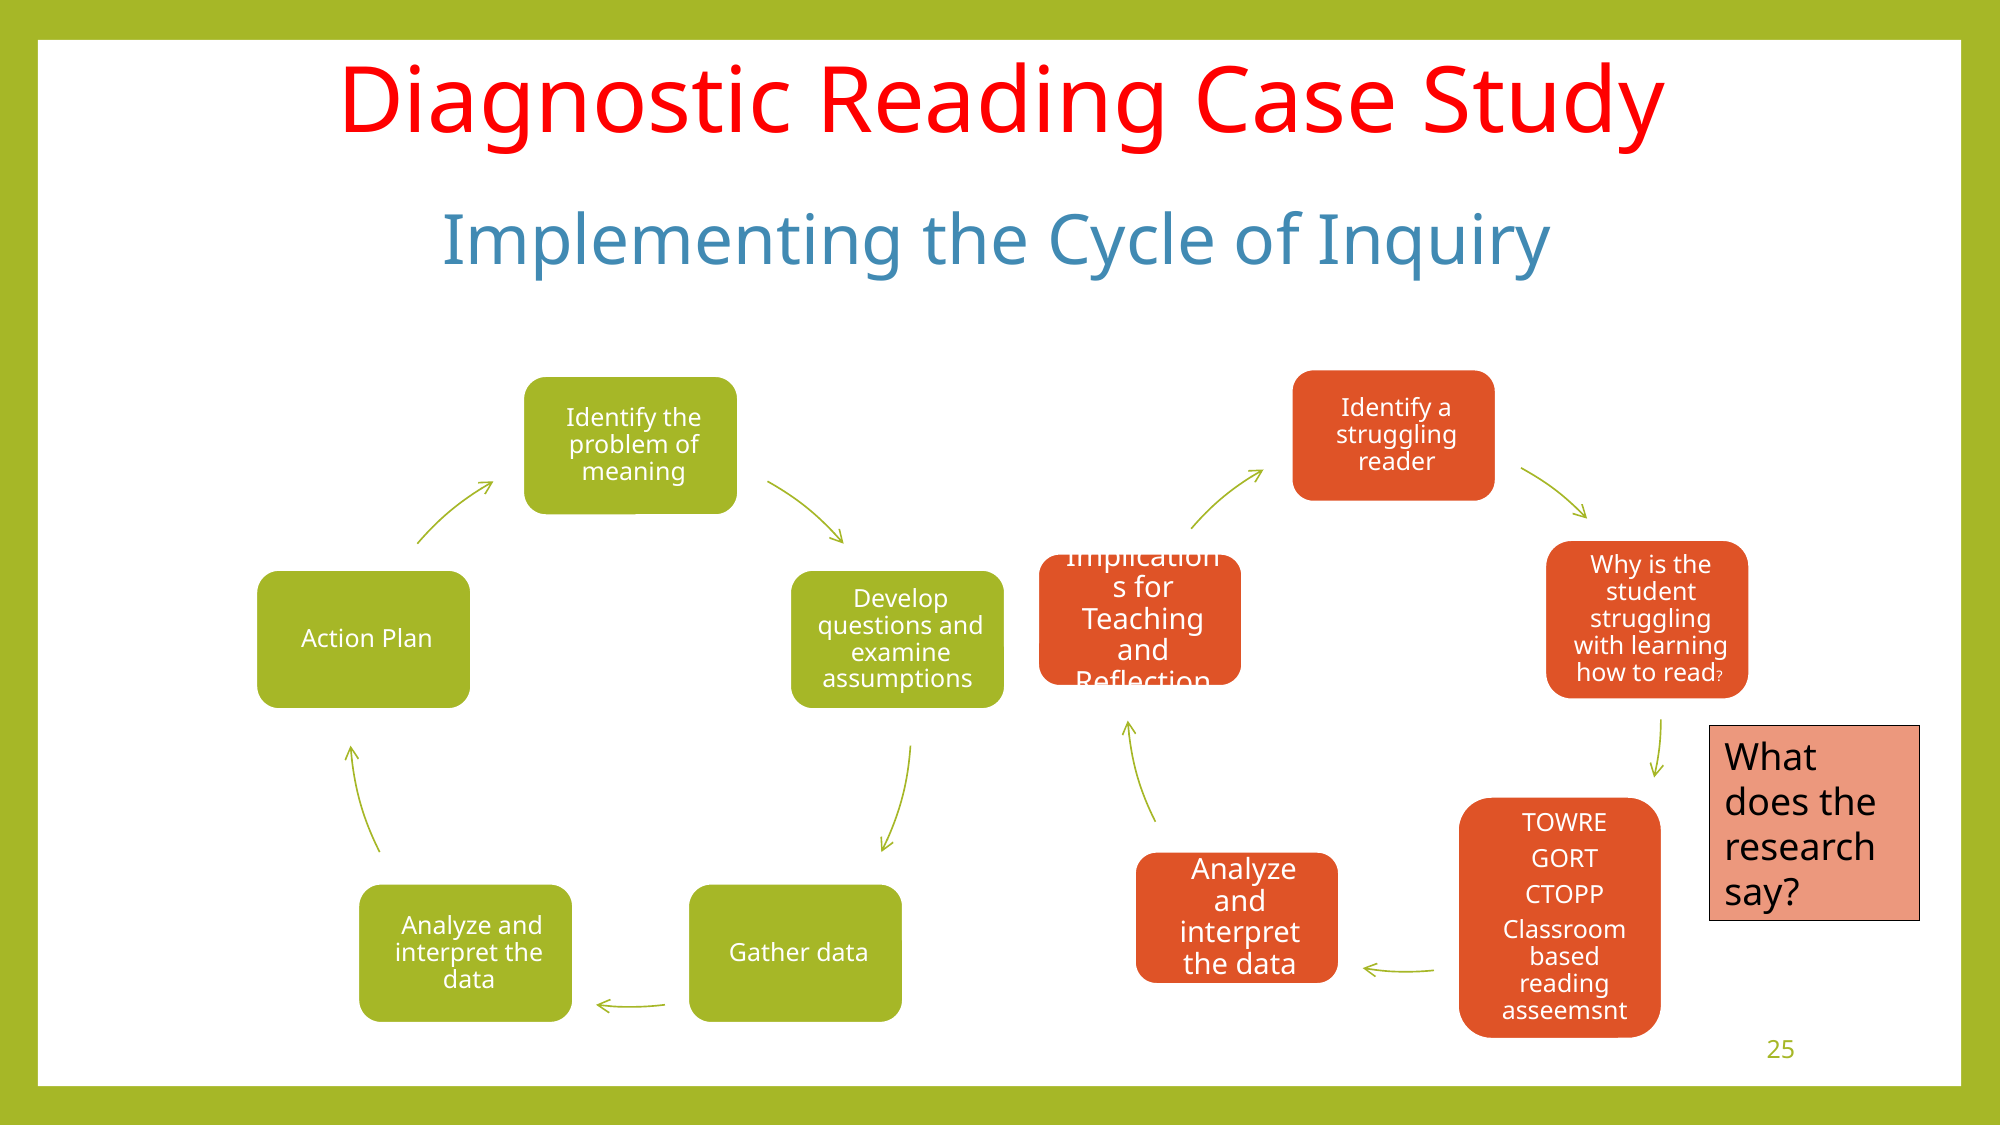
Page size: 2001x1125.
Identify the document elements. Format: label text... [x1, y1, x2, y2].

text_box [1037, 324, 1751, 1084]
title Diagnostic Reading Case Study [322, 30, 1710, 175]
list Implementing the Cycle of Inquiry [409, 197, 1602, 351]
text_box What does the research say? [1756, 725, 1920, 921]
slide_number 25 [1756, 1020, 1811, 1081]
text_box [255, 324, 1006, 1084]
